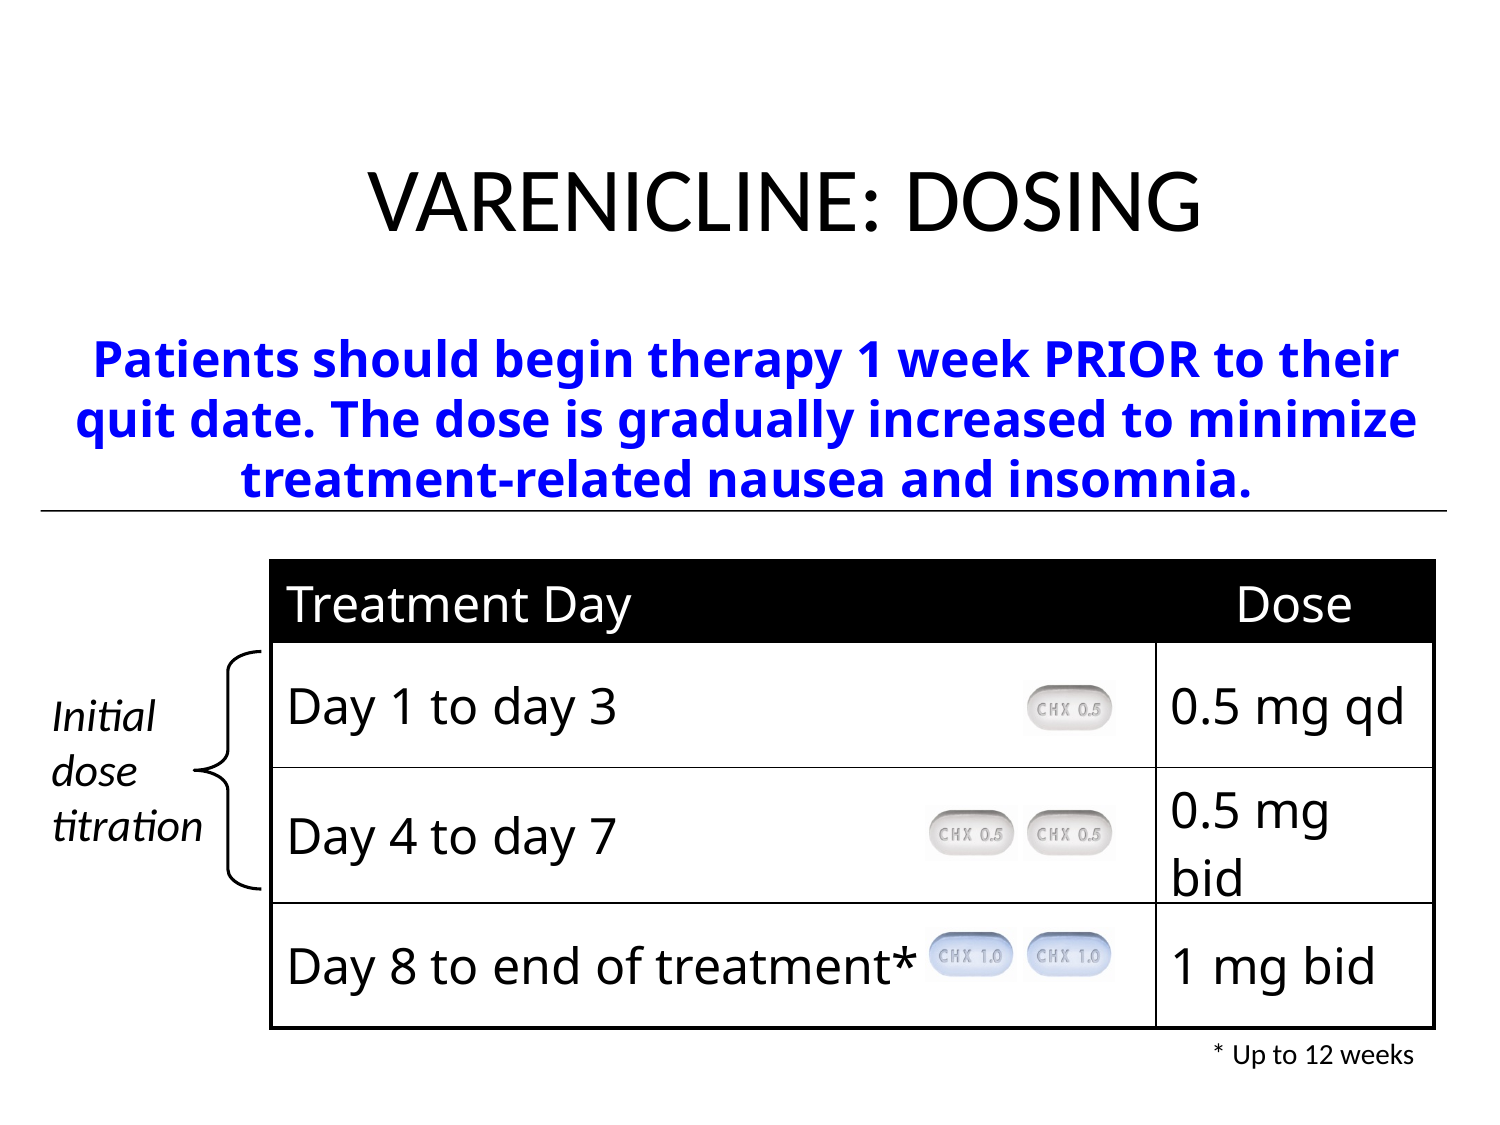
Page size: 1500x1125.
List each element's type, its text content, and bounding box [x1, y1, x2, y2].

table_header Treatment Day [273, 563, 1155, 641]
picture [1023, 680, 1116, 736]
picture [1023, 805, 1116, 861]
table_cell 0.5 mg bid [1157, 768, 1432, 902]
table_cell 1 mg bid [1157, 904, 1432, 1026]
text_box Patients should begin therapy 1 week PRIOR to their quit date. The dose is gradually increased to minimize treatment-related nausea and insomnia. [54, 511, 1439, 515]
text_box Initial dose titration [36, 678, 222, 859]
picture [925, 927, 1017, 982]
title VARENICLINE: DOSING [189, 101, 1383, 289]
table_cell Day 8 to end of treatment* [273, 904, 1155, 1026]
table_cell 0.5 mg qd [1157, 643, 1432, 767]
picture [925, 805, 1018, 861]
table_cell Day 1 to day 3 [273, 643, 1155, 767]
picture [1023, 927, 1115, 982]
table_cell Day 4 to day 7 [273, 768, 1155, 902]
text_box * Up to 12 weeks [1196, 1027, 1430, 1078]
text_box Patients should begin therapy 1 week PRIOR to their quit date. The dose is gradually increased to minimize treatment-related nausea and insomnia. [54, 320, 1439, 510]
text_box [222, 651, 262, 890]
table_header Dose [1157, 563, 1432, 641]
